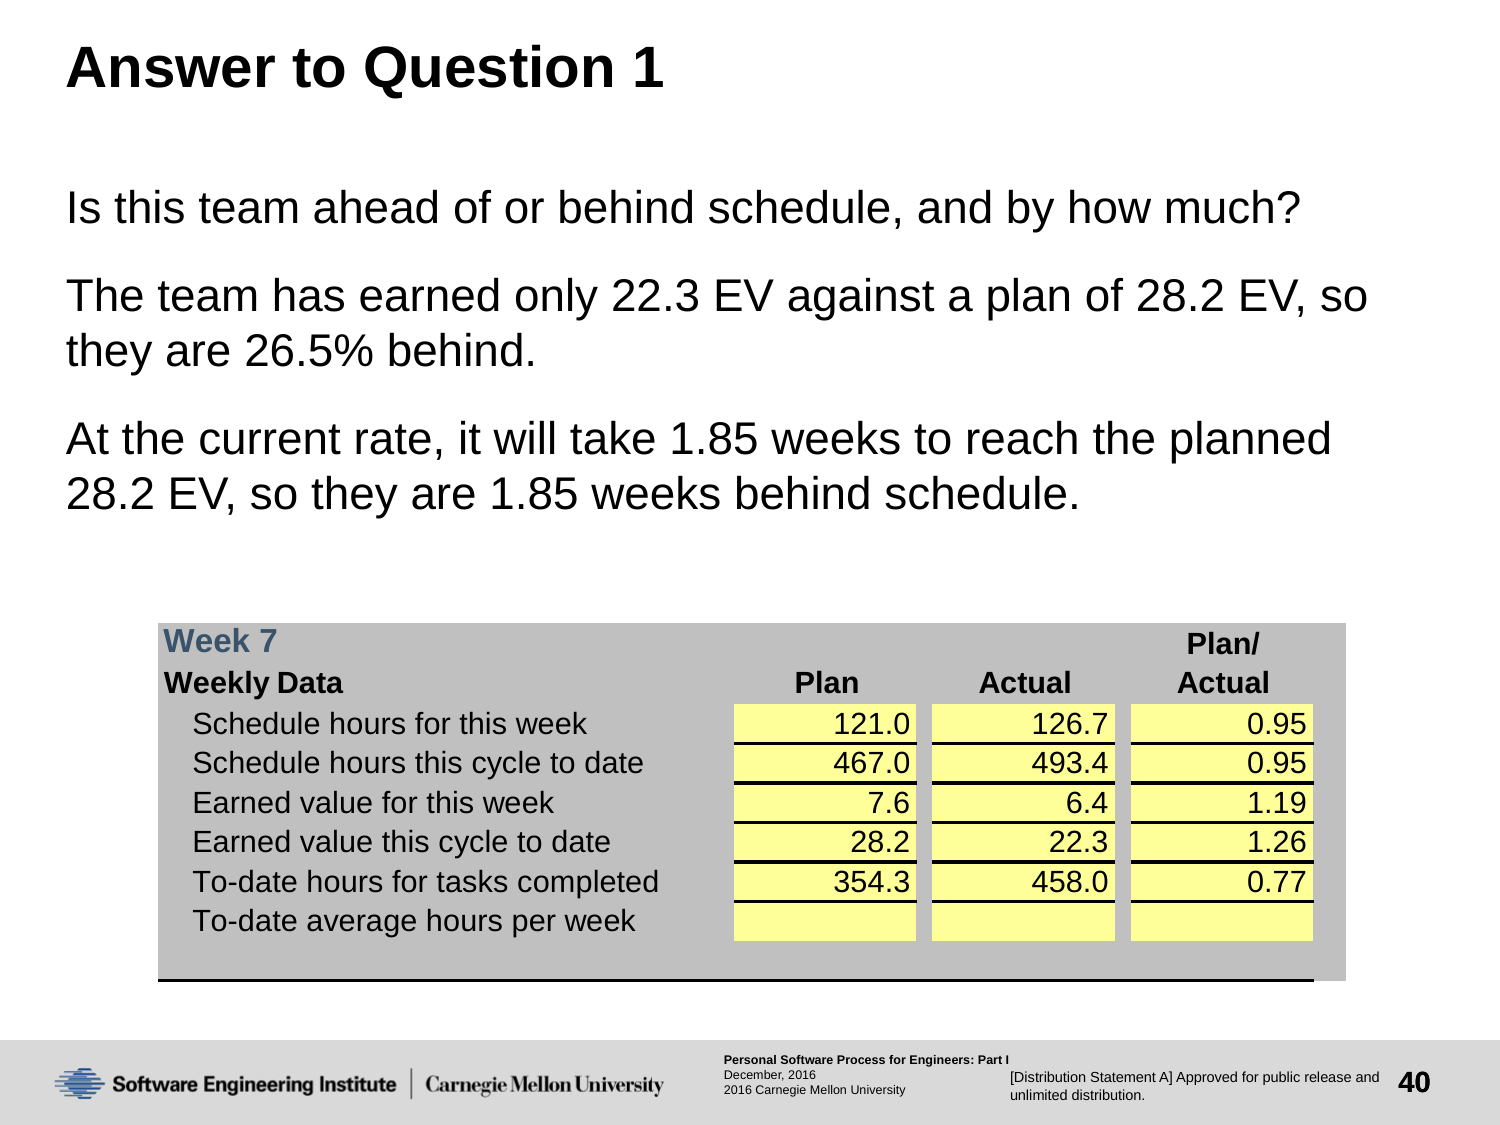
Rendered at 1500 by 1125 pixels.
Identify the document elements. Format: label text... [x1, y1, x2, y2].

picture [46, 1061, 673, 1104]
title Answer to Question 1 [65, 37, 1313, 148]
list Is this team ahead of or behind schedule, and by how much? The team has earned only 22.3 EV against a plan of 28.2 EV, so they are 26.5% behind. At the current rate, it will take 1.85 weeks to reach the planned 28.2 EV, so they are 1.85 weeks behind schedule. [65, 177, 1431, 1000]
picture [156, 619, 1347, 982]
